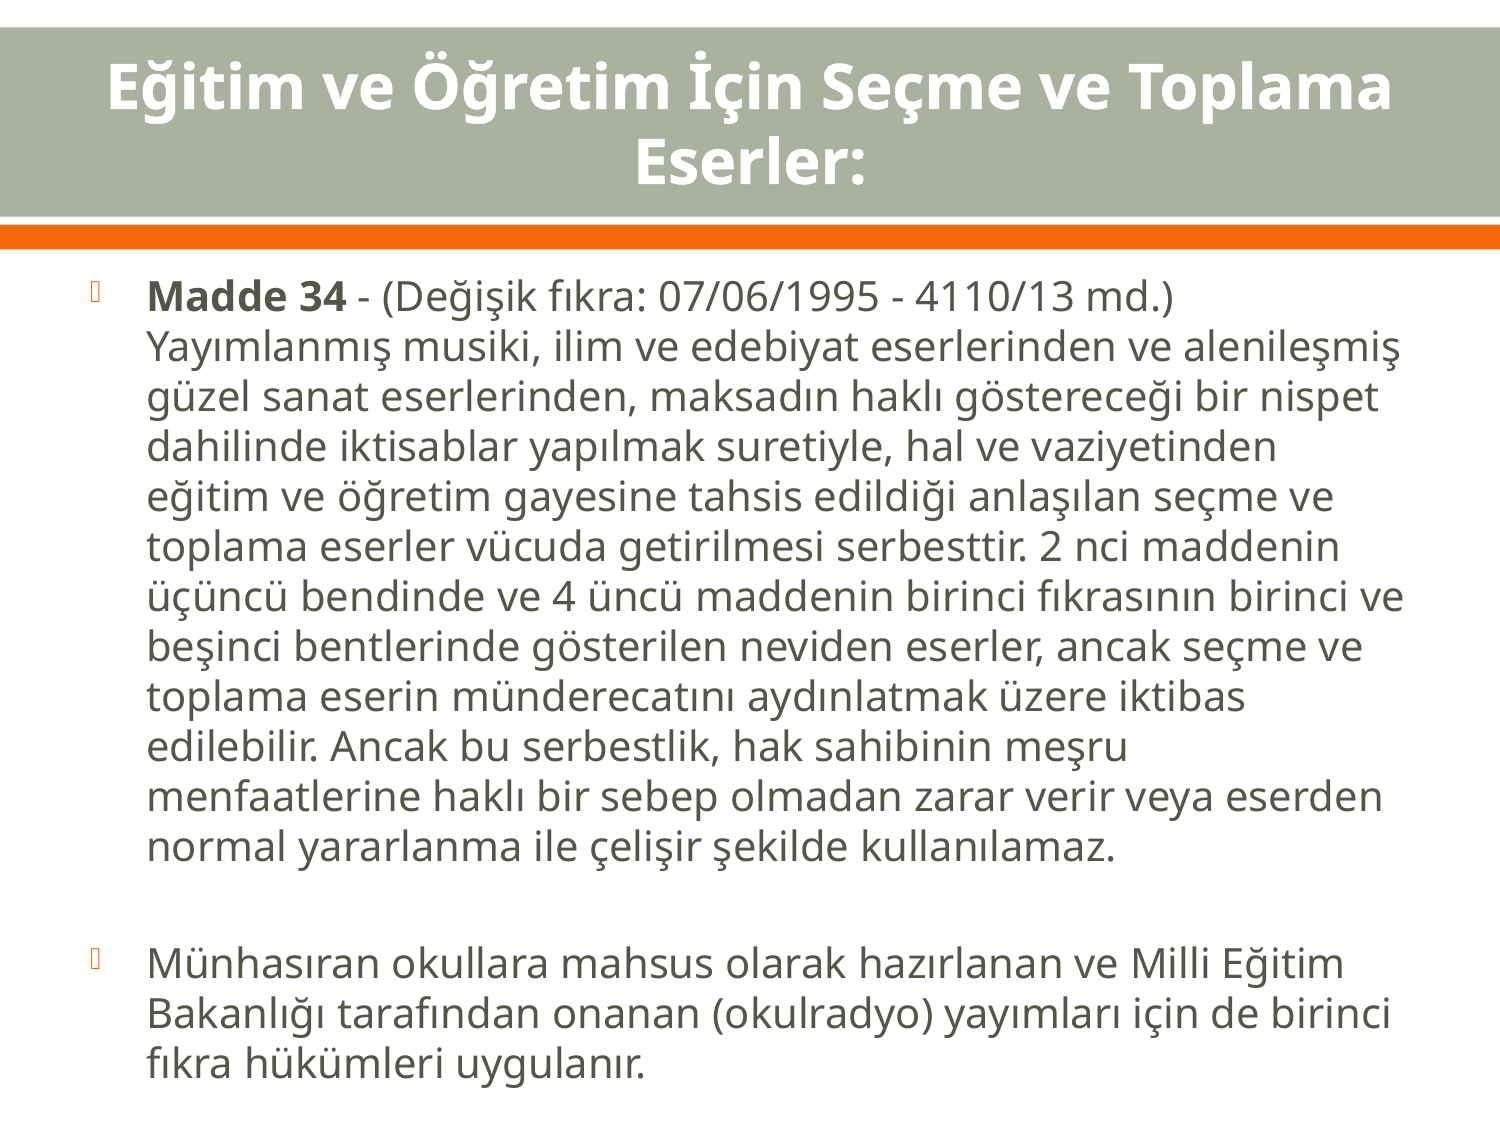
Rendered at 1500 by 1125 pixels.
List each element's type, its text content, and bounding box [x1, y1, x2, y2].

list Madde 34 - (Değişik fıkra: 07/06/1995 - 4110/13 md.) Yayımlanmış musiki, ilim ve edebiyat eserlerinden ve alenileşmiş güzel sanat eserlerinden, maksadın haklı göstereceği bir nispet dahilinde iktisablar yapılmak suretiyle, hal ve vaziyetinden eğitim ve öğretim gayesine tahsis edildiği anlaşılan seçme ve toplama eserler vücuda getirilmesi serbesttir. 2 nci maddenin üçüncü bendinde ve 4 üncü maddenin birinci fıkrasının birinci ve beşinci bentlerinde gösterilen neviden eserler, ancak seçme ve toplama eserin münderecatını aydınlatmak üzere iktibas edilebilir. Ancak bu serbestlik, hak sahibinin meşru menfaatlerine haklı bir sebep olmadan zarar verir veya eserden normal yararlanma ile çelişir şekilde kullanılamaz. Münhasıran okullara mahsus olarak hazırlanan ve Milli Eğitim Bakanlığı tarafından onanan (okulradyo) yayımları için de birinci fıkra hükümleri uygulanır. [75, 262, 1425, 1005]
title Eğitim ve Öğretim İçin Seçme ve Toplama Eserler: [75, 29, 1425, 213]
